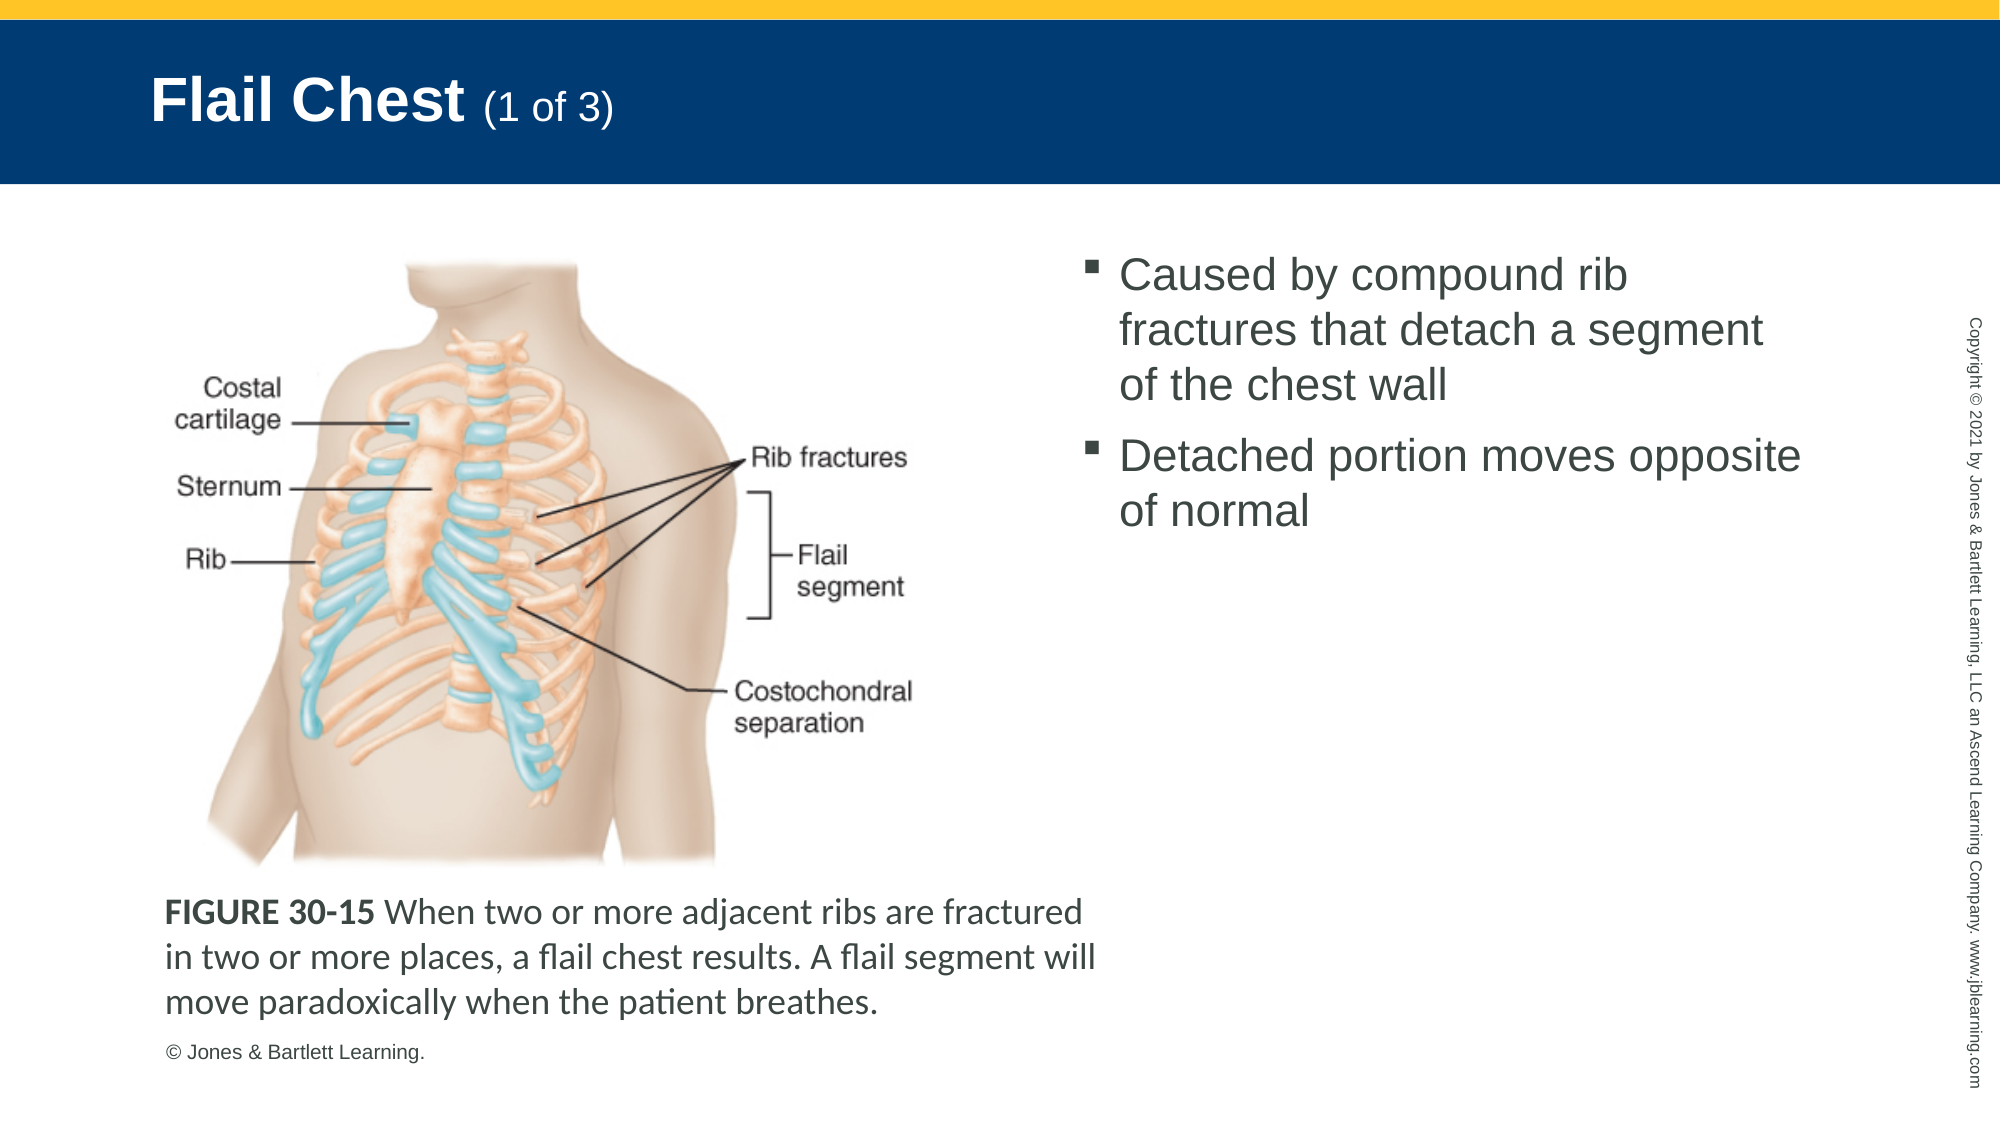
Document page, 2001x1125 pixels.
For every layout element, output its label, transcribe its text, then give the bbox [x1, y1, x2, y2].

text_box © Jones & Bartlett Learning. [151, 1031, 441, 1072]
list Caused by compound rib fractures that detach a segment of the chest wall Detached portion moves opposite of normal [1066, 237, 1850, 1025]
text_box FIGURE 30-15 When two or more adjacent ribs are fractured in two or more places, a flail chest results. A flail segment will move paradoxically when the patient breathes. [149, 880, 1113, 1030]
picture [149, 241, 944, 880]
title Flail Chest (1 of 3) [0, 19, 2000, 185]
